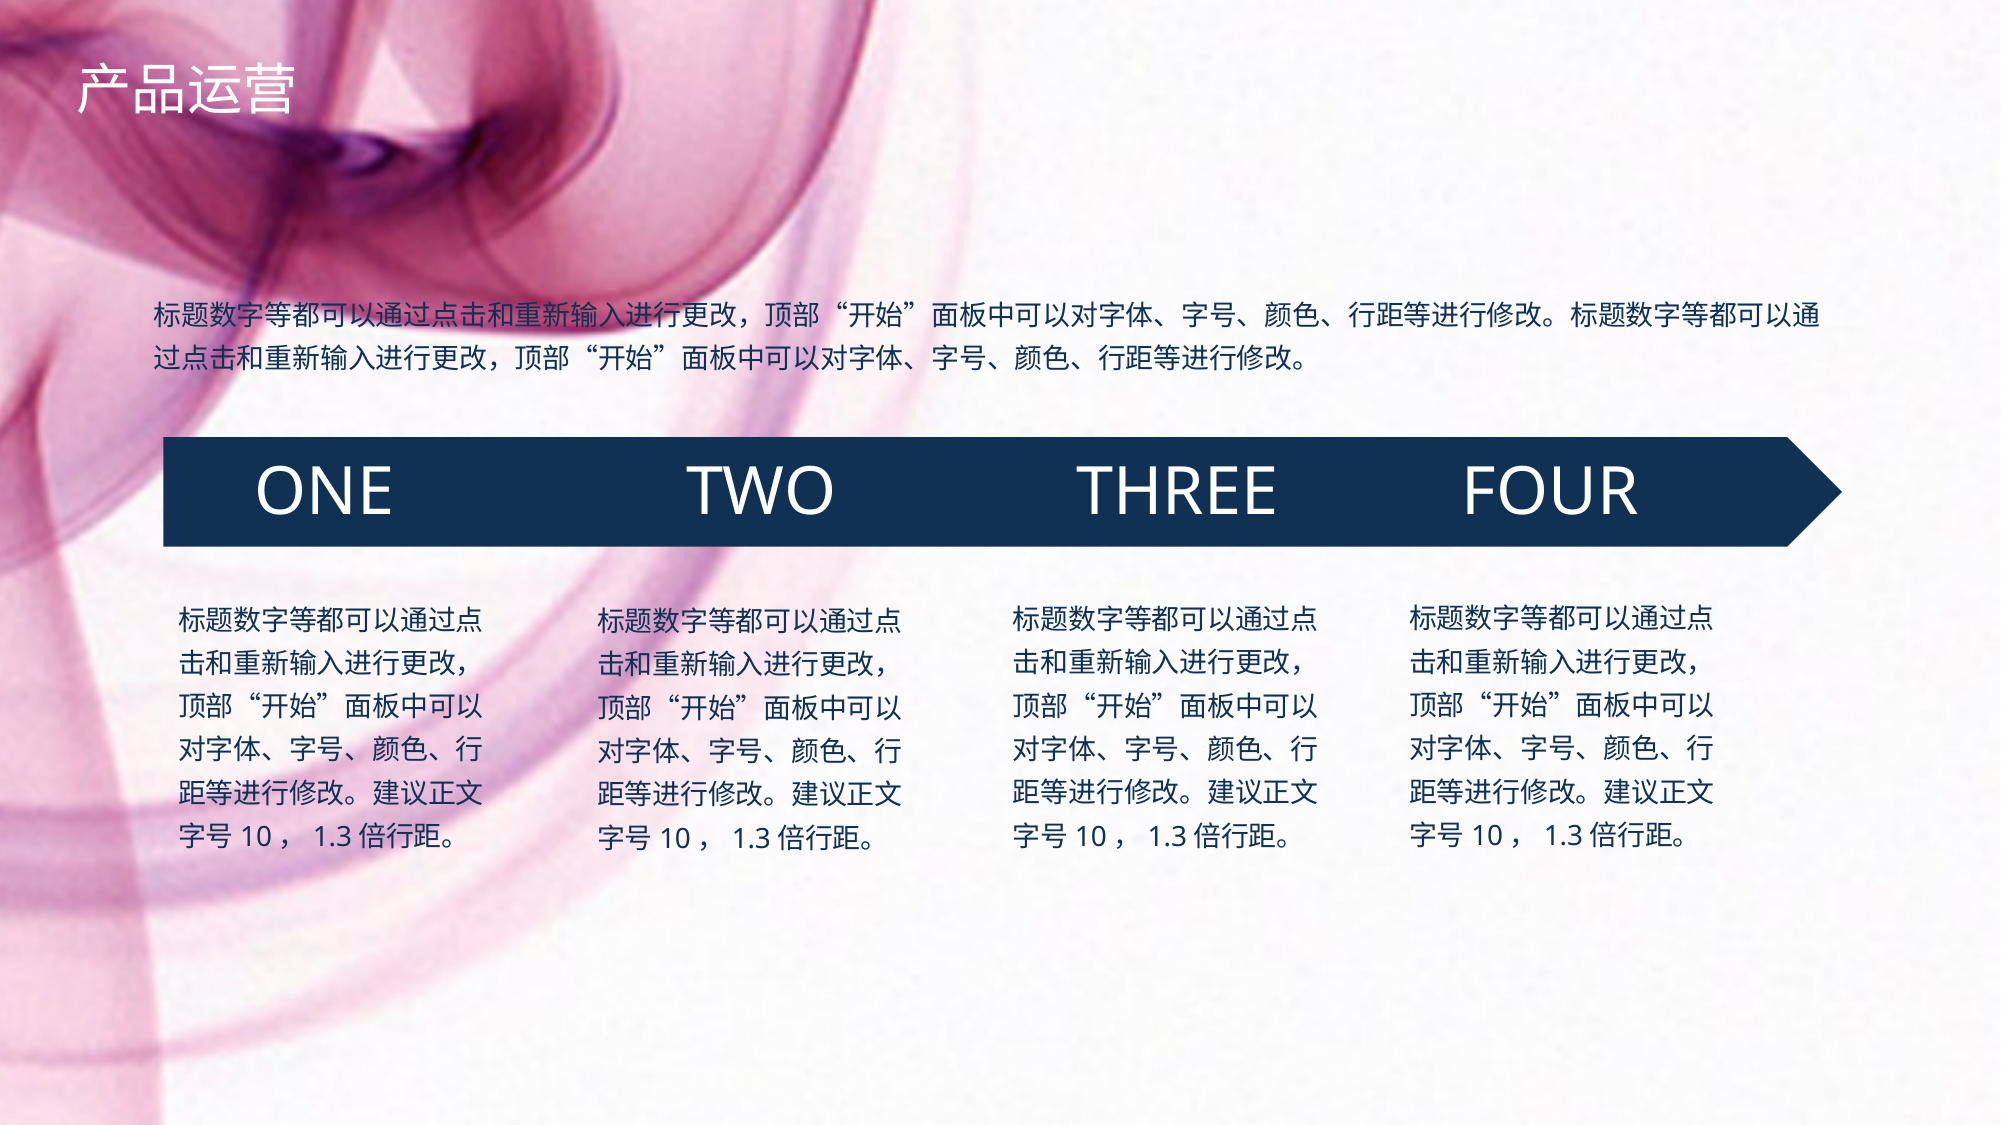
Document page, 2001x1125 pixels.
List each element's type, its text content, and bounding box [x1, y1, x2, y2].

text_box 标题数字等都可以通过点击和重新输入进行更改，顶部“开始”面板中可以对字体、字号、颜色、行距等进行修改。标题数字等都可以通过点击和重新输入进行更改，顶部“开始”面板中可以对字体、字号、颜色、行距等进行修改。 [138, 280, 1842, 382]
text_box ONE [239, 440, 410, 536]
text_box FOUR [1447, 440, 1654, 536]
text_box [161, 435, 1845, 549]
text_box 标题数字等都可以通过点击和重新输入进行更改，顶部“开始”面板中可以对字体、字号、颜色、行距等进行修改。建议正文字号10，1.3倍行距。 [998, 584, 1352, 860]
picture [0, 0, 2001, 1125]
text_box THREE [1061, 440, 1293, 536]
text_box TWO [671, 440, 852, 536]
text_box 标题数字等都可以通过点击和重新输入进行更改，顶部“开始”面板中可以对字体、字号、颜色、行距等进行修改。建议正文字号10，1.3倍行距。 [1394, 583, 1748, 859]
text_box 标题数字等都可以通过点击和重新输入进行更改，顶部“开始”面板中可以对字体、字号、颜色、行距等进行修改。建议正文字号10，1.3倍行距。 [163, 584, 517, 860]
text_box 标题数字等都可以通过点击和重新输入进行更改，顶部“开始”面板中可以对字体、字号、颜色、行距等进行修改。建议正文字号10，1.3倍行距。 [582, 586, 936, 861]
text_box 产品运营 [61, 46, 314, 129]
